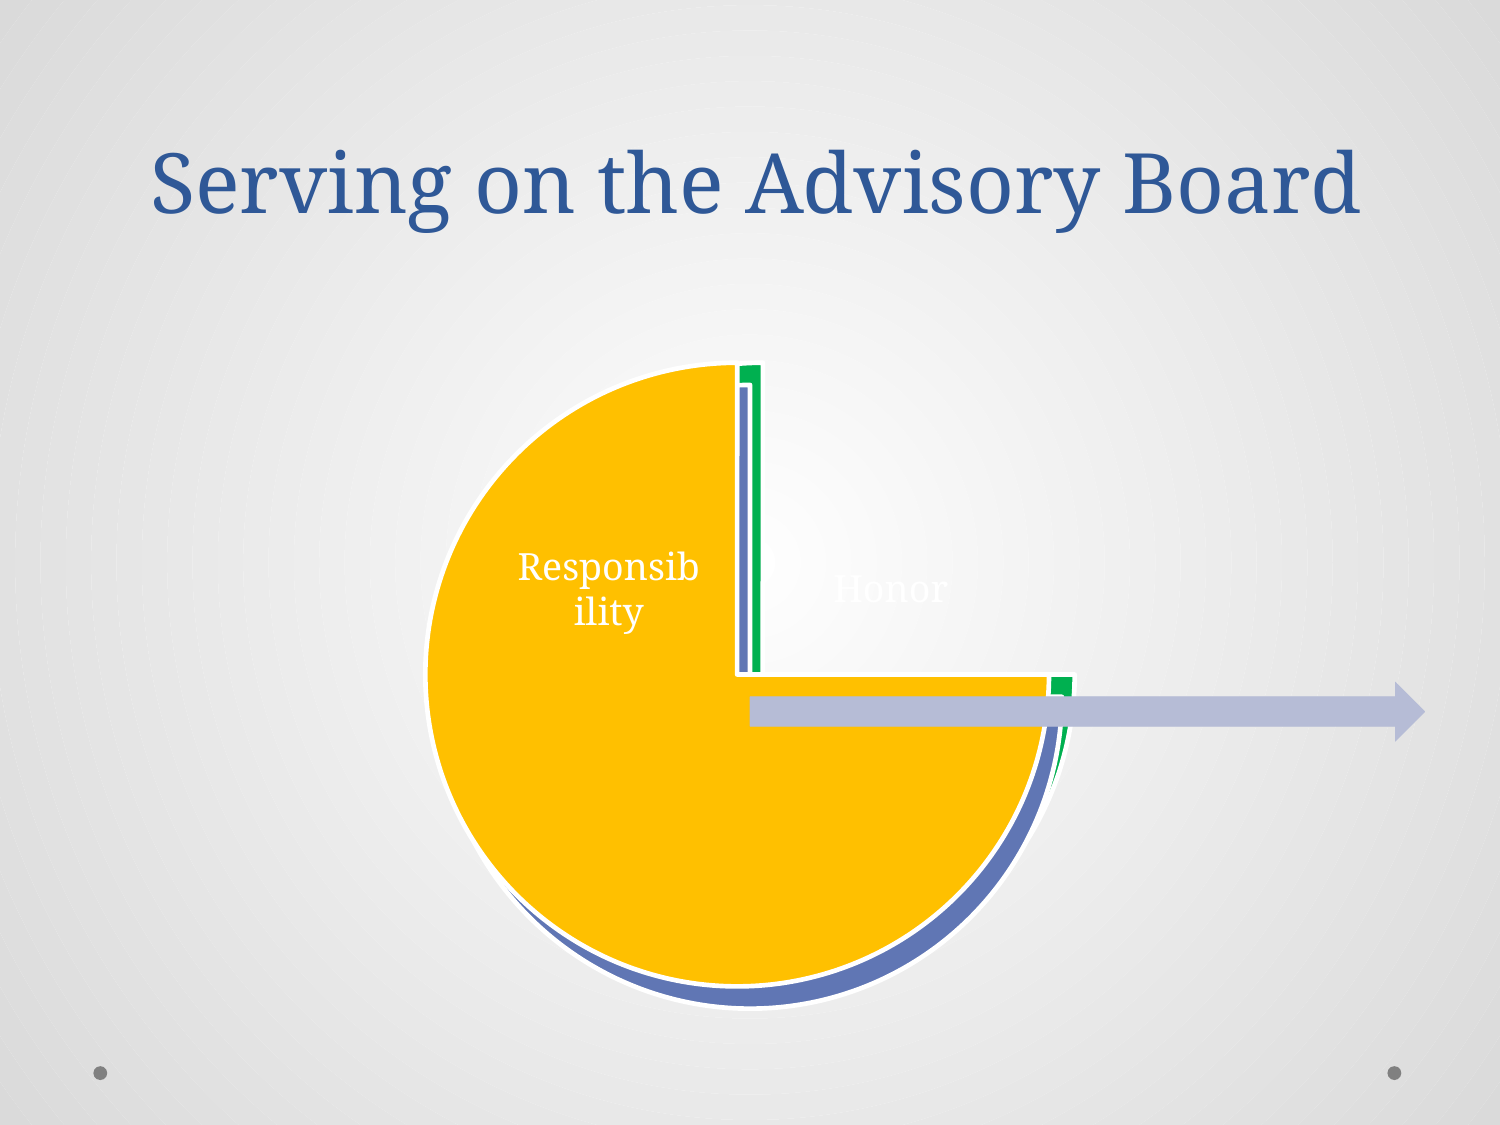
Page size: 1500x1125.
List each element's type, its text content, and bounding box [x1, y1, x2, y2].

title Serving on the Advisory Board [87, 99, 1425, 238]
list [74, 262, 1426, 1006]
